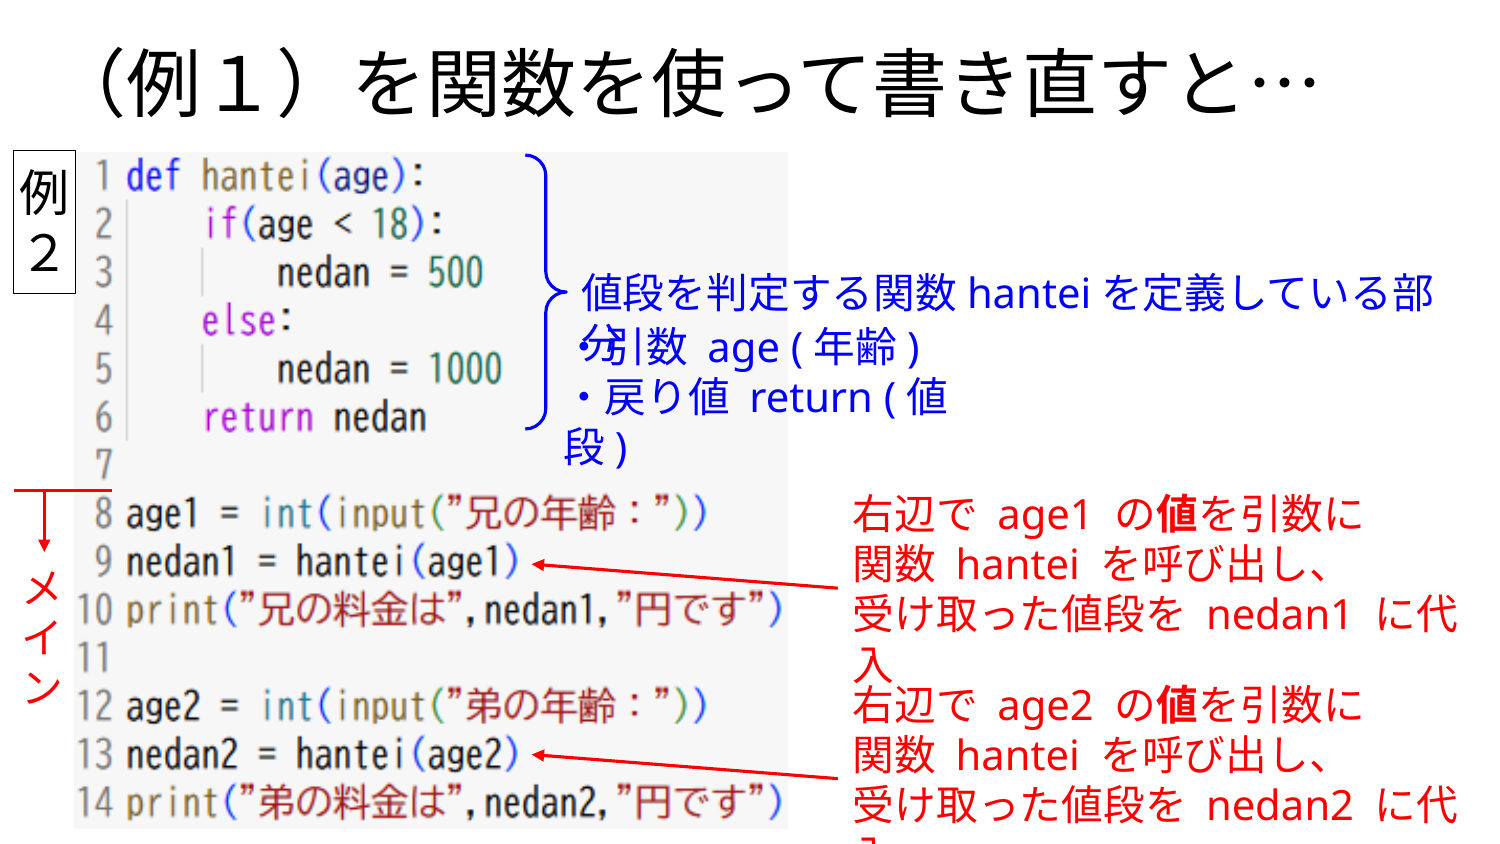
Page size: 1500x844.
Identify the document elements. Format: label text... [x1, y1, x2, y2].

picture [73, 152, 788, 829]
text_box 右辺で age2 の値を引数に 関数 hantei を呼び出し、 受け取った値段を nedan2 に代入 [837, 663, 1492, 844]
text_box 例 ２ [13, 150, 76, 294]
text_box メ イ ン [5, 546, 68, 727]
text_box 値段を判定する関数hanteiを定義している部分 [792, 251, 1476, 382]
text_box 右辺で age1 の値を引数に 関数 hantei を呼び出し、 受け取った値段を nedan1 に代入 [837, 473, 1492, 663]
text_box ・引数 age (年齢) ・戻り値 return (値段) [792, 305, 1023, 486]
title （例１）を関数を使って書き直すと… [36, 21, 1435, 131]
